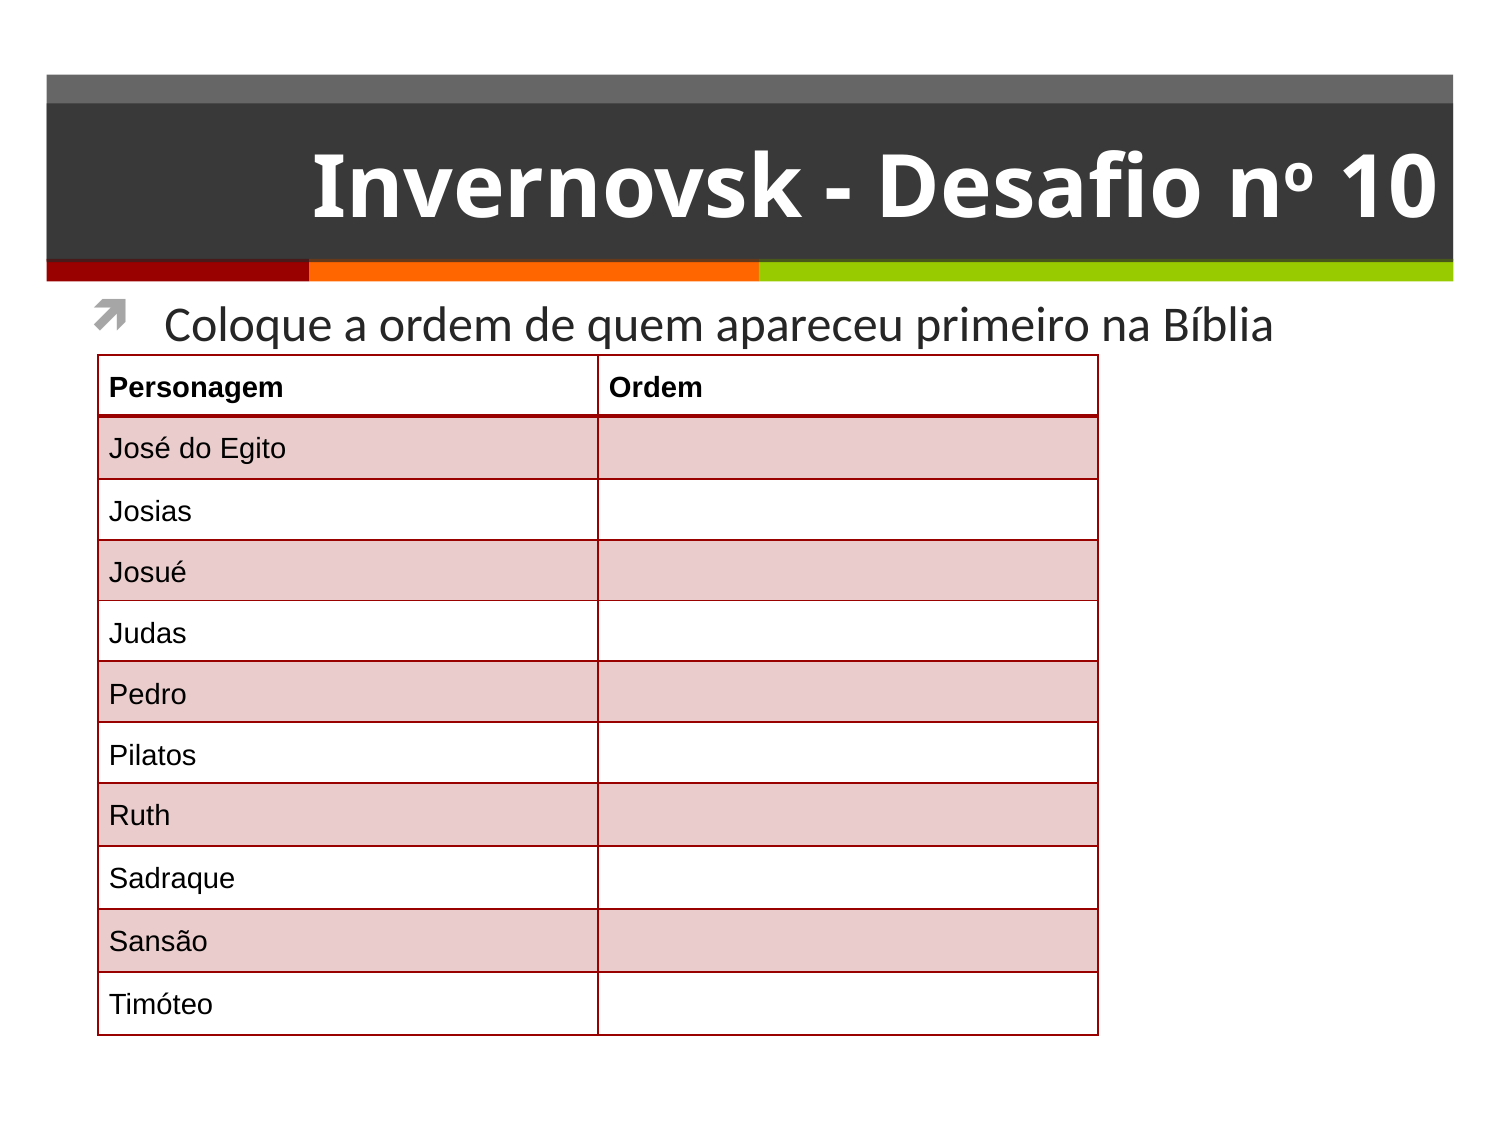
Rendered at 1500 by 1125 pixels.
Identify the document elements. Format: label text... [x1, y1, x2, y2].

table_cell José do Egito [99, 418, 597, 478]
table_cell [599, 723, 1097, 782]
table_cell [599, 418, 1097, 478]
table_cell Josias [99, 480, 597, 539]
table_cell [599, 662, 1097, 721]
list Coloque a ordem de quem apareceu primeiro na Bíblia [75, 283, 1425, 975]
table_cell Sansão [99, 910, 597, 971]
table_cell Pilatos [99, 723, 597, 782]
table_header Ordem [599, 356, 1097, 414]
table_cell [599, 973, 1097, 1034]
table_cell [599, 847, 1097, 908]
table_cell [599, 601, 1097, 660]
table_cell Ruth [99, 784, 597, 845]
table_cell Pedro [99, 662, 597, 721]
table_cell [599, 480, 1097, 539]
table_cell [599, 910, 1097, 971]
table_cell Judas [99, 601, 597, 660]
table_cell [599, 784, 1097, 845]
table_cell Timóteo [99, 973, 597, 1034]
table_cell Sadraque [99, 847, 597, 908]
title Invernovsk - Desafio no 10 [46, 103, 1454, 263]
table_cell Josué [99, 541, 597, 600]
table_header Personagem [99, 356, 597, 414]
table_cell [599, 541, 1097, 600]
